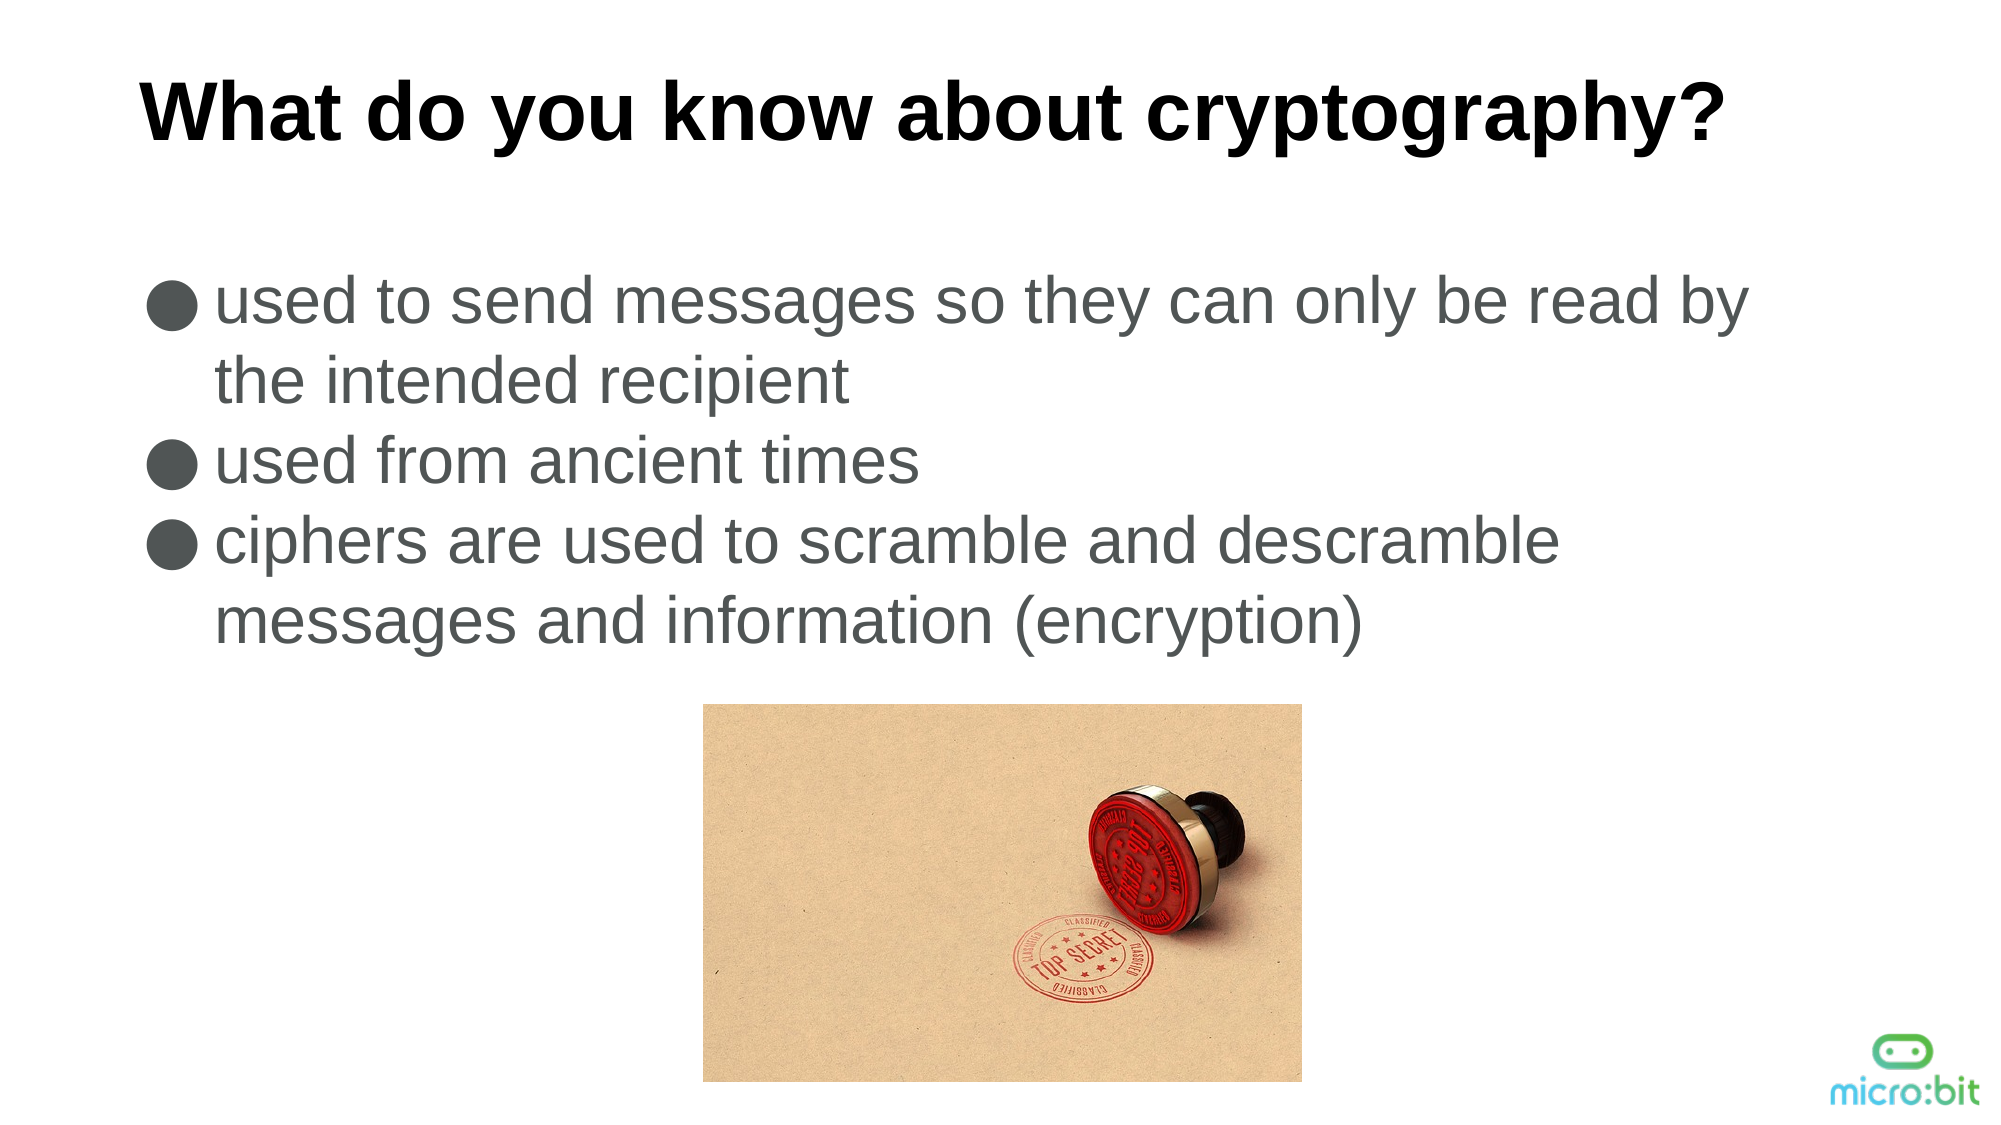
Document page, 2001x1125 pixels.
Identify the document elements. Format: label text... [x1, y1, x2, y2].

picture [1830, 1029, 1980, 1106]
text_box What do you know about cryptography? used to send messages so they can only be read by the intended recipient used from ancient times ciphers are used to scramble and descramble messages and information (encryption) [124, 43, 1876, 1089]
picture [703, 704, 1302, 1082]
